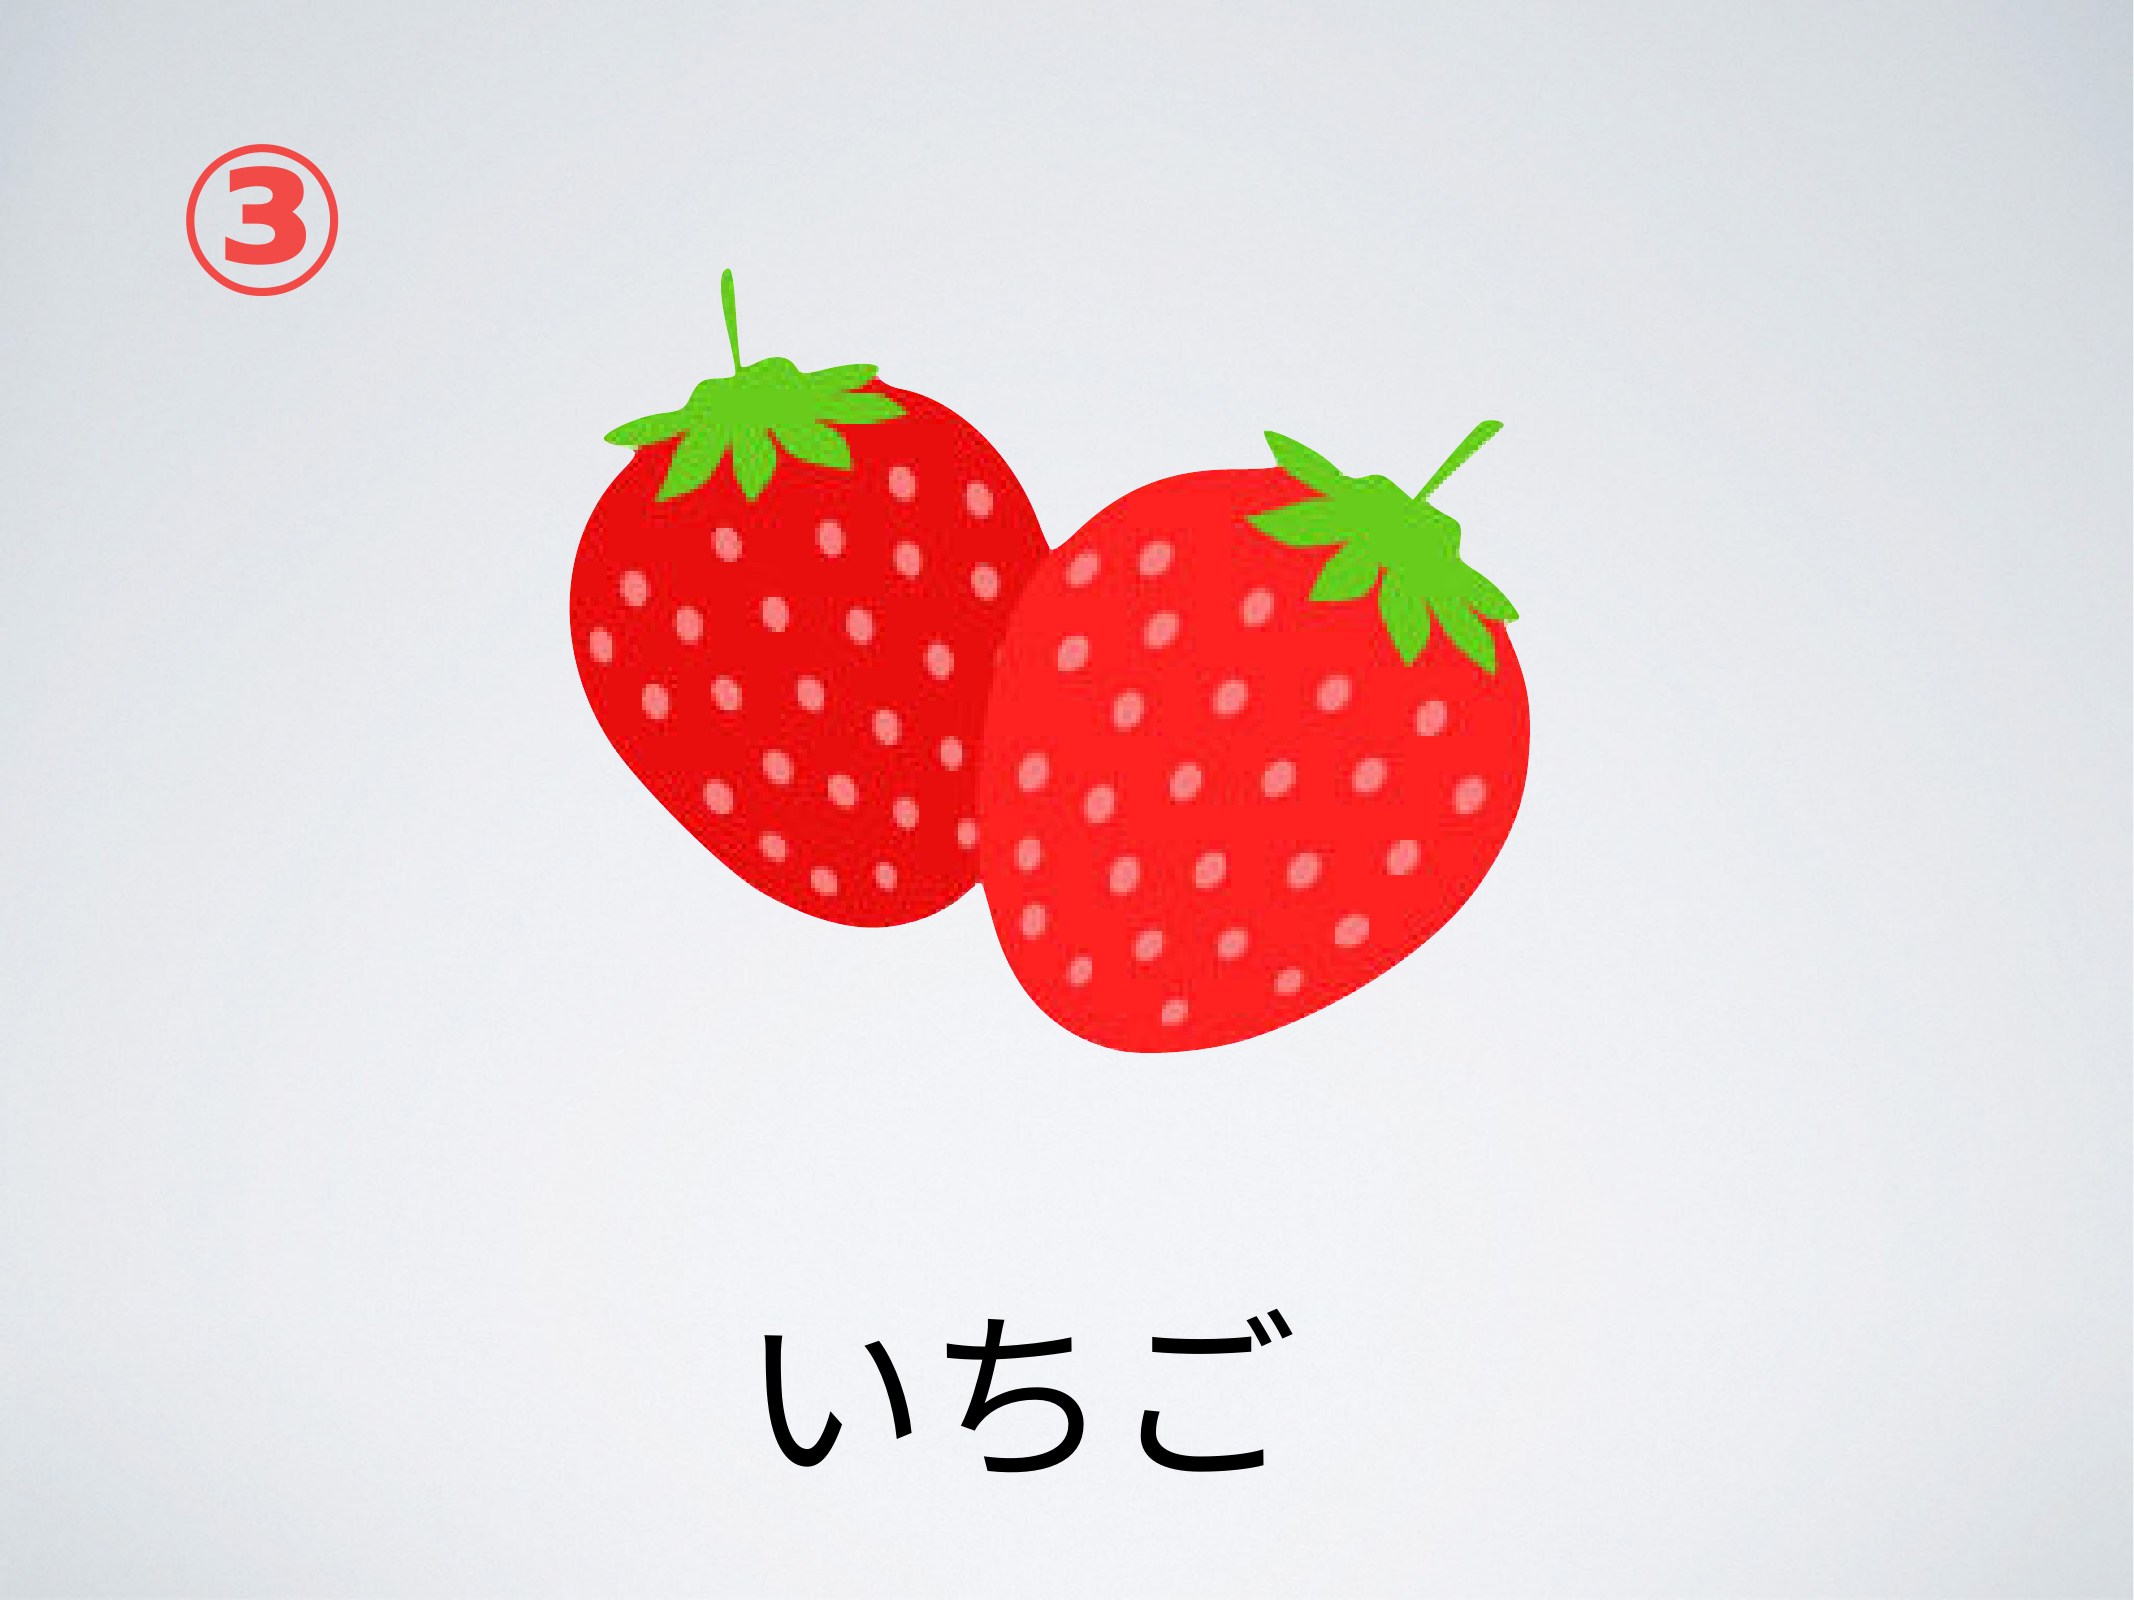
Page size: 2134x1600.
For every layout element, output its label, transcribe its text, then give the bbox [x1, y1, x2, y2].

title ③ [0, 0, 730, 438]
picture [0, 0, 2134, 1600]
list いちご [368, 1271, 1671, 1514]
